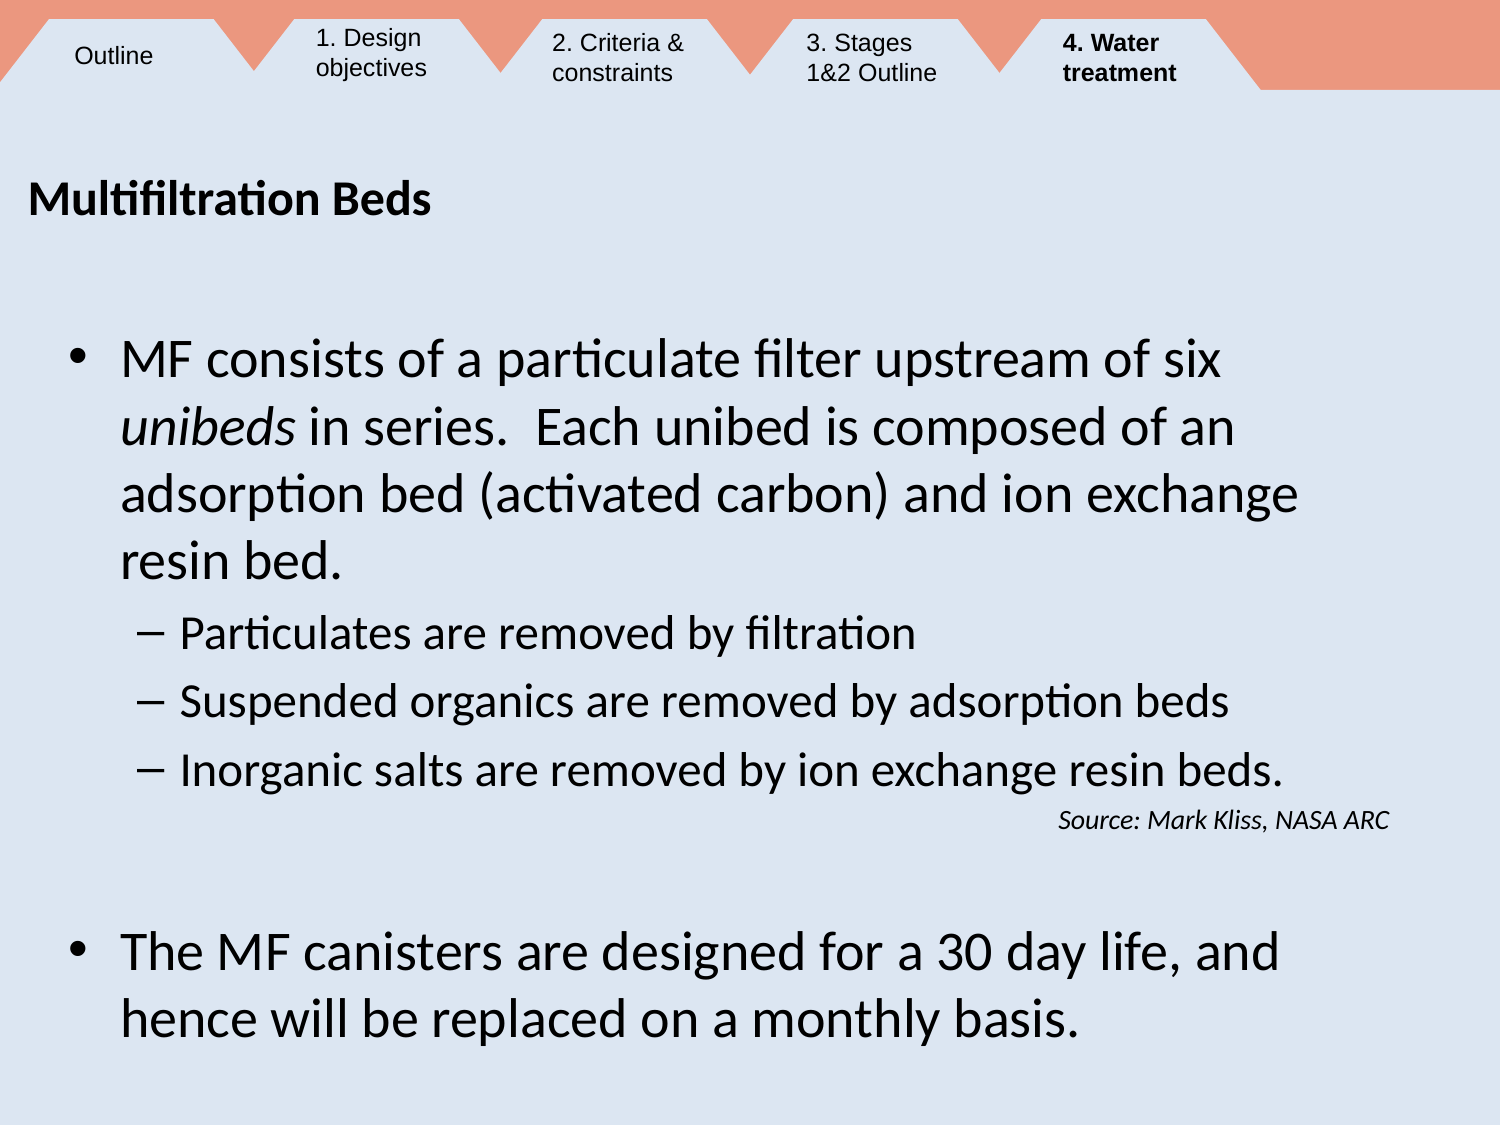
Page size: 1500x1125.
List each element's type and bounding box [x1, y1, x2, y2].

list [0, 0, 1500, 1125]
